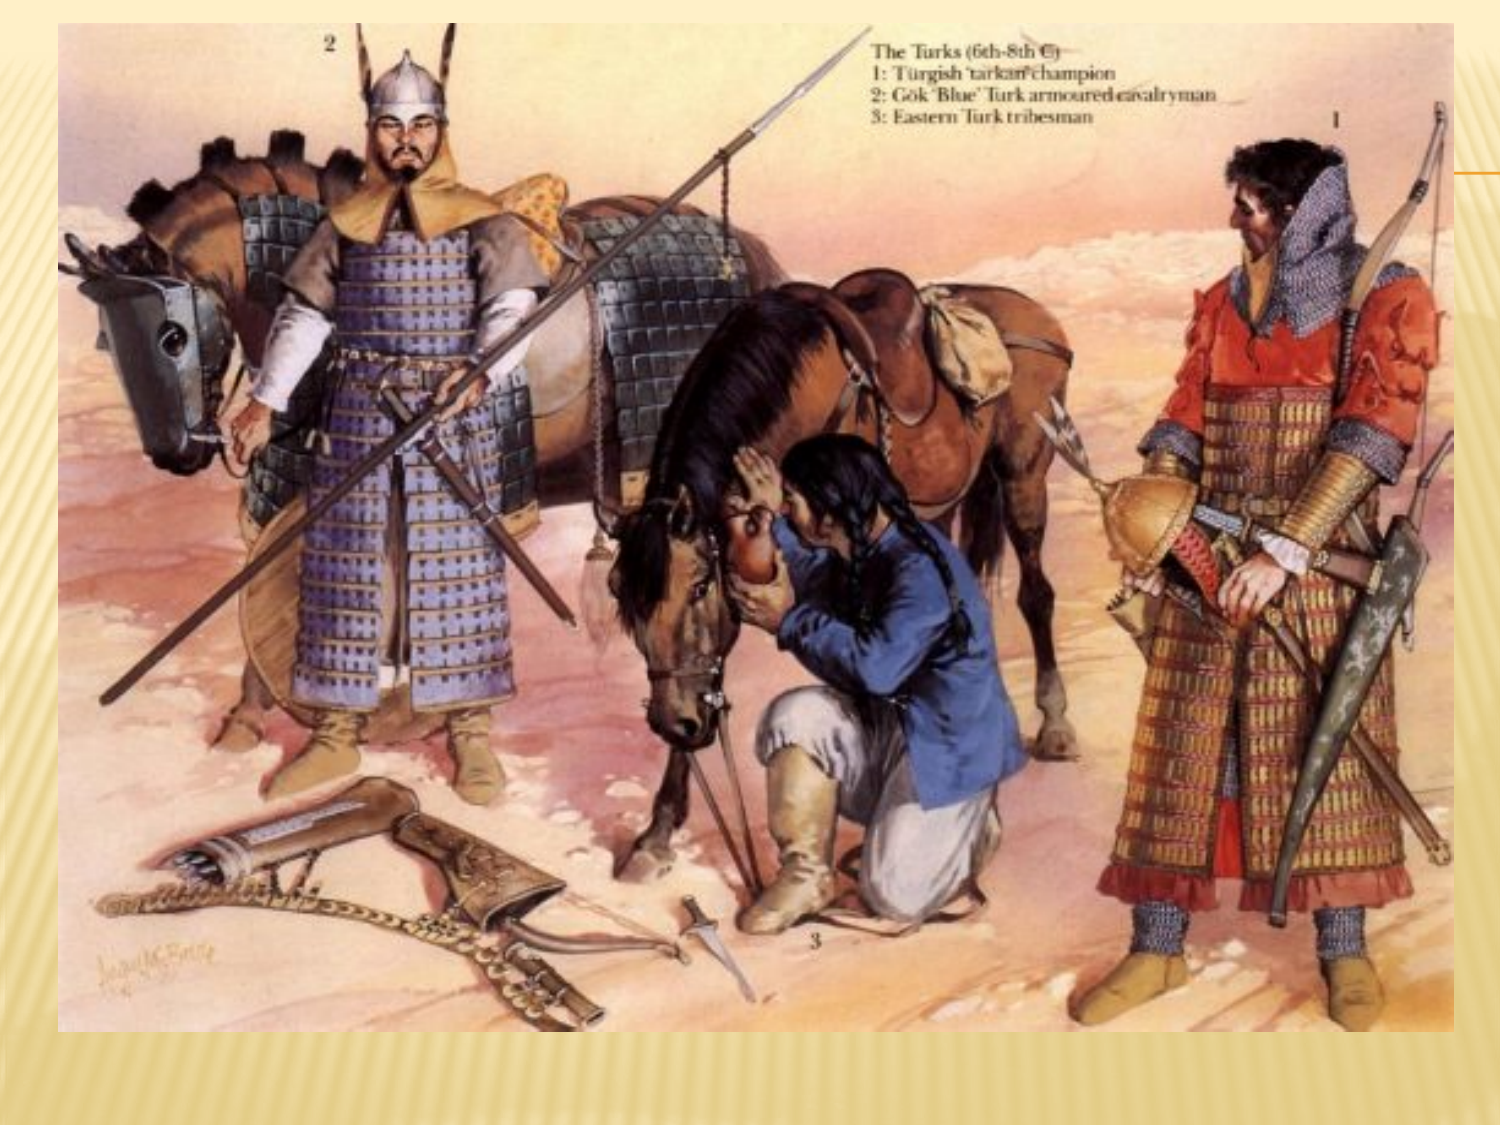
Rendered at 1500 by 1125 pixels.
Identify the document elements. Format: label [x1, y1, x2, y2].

list [58, 23, 1454, 1032]
